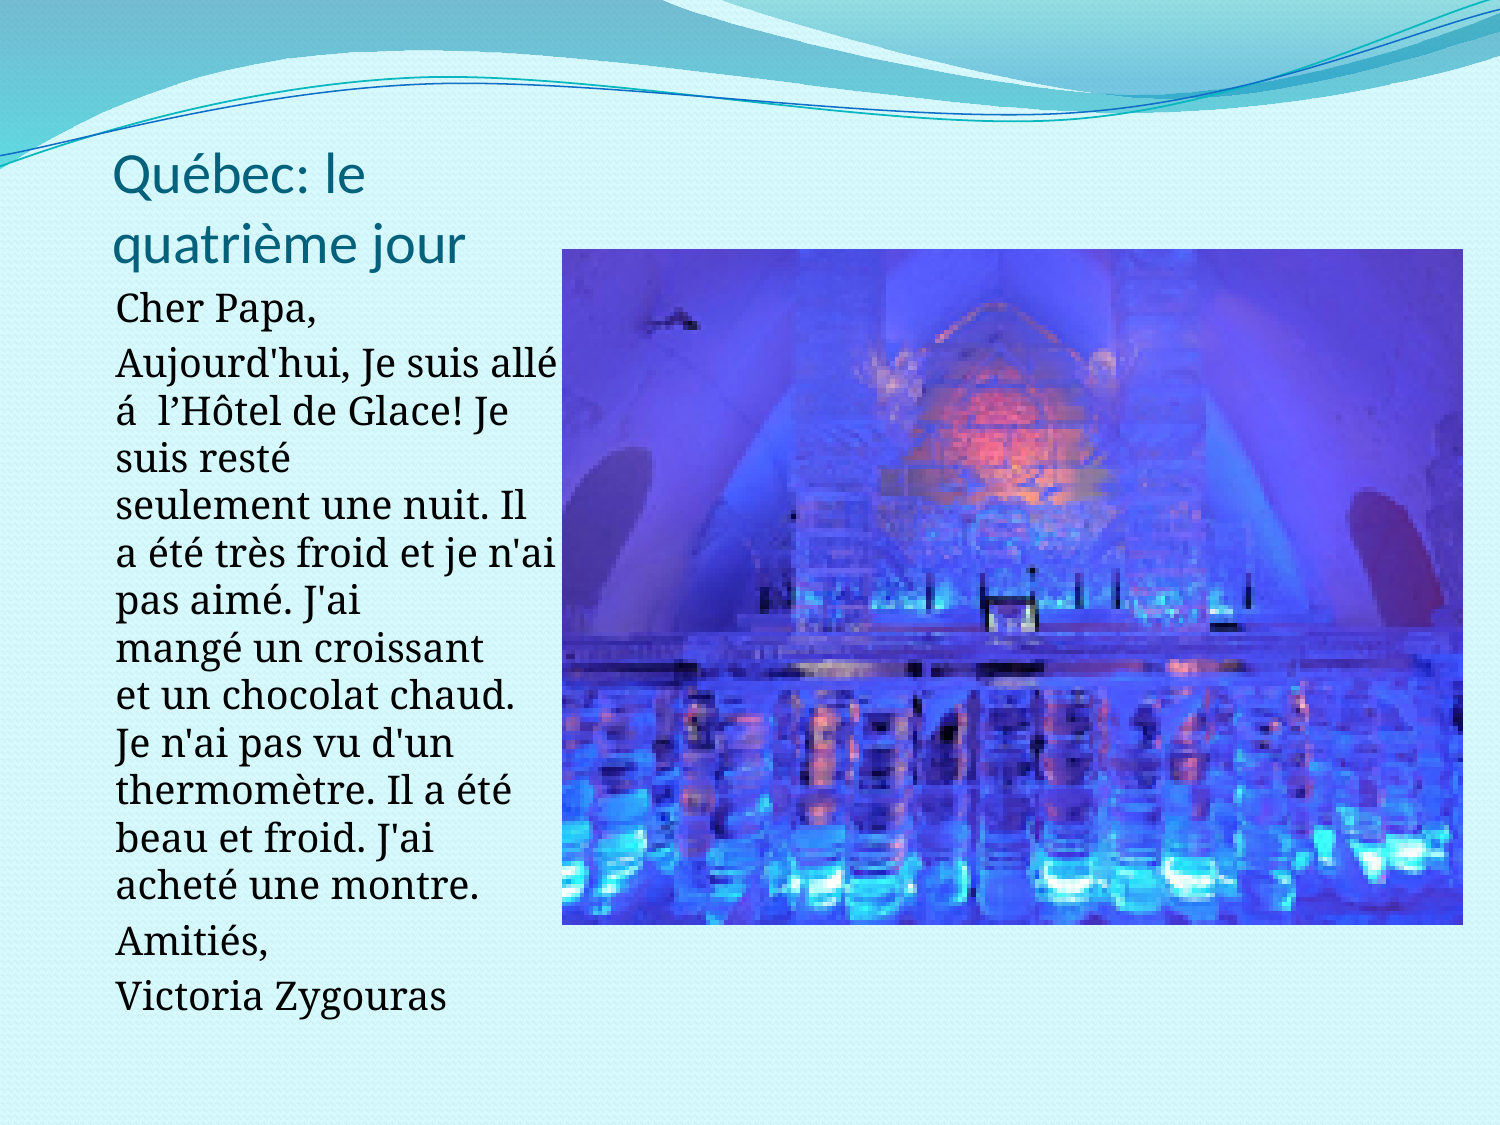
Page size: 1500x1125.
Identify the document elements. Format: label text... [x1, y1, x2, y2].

picture [562, 249, 1463, 926]
title Québec: le quatrième jour [112, 84, 563, 274]
list Cher Papa, Aujourd'hui, Je suis allé á l’Hôtel de Glace! Je suis resté seulement une nuit. Il a été très froid et je n'ai pas aimé. J'ai mangé un croissant et un chocolat chaud. Je n'ai pas vu d'un thermomètre. Il a été beau et froid. J'ai acheté une montre. Amitiés, Victoria Zygouras [112, 274, 563, 1026]
